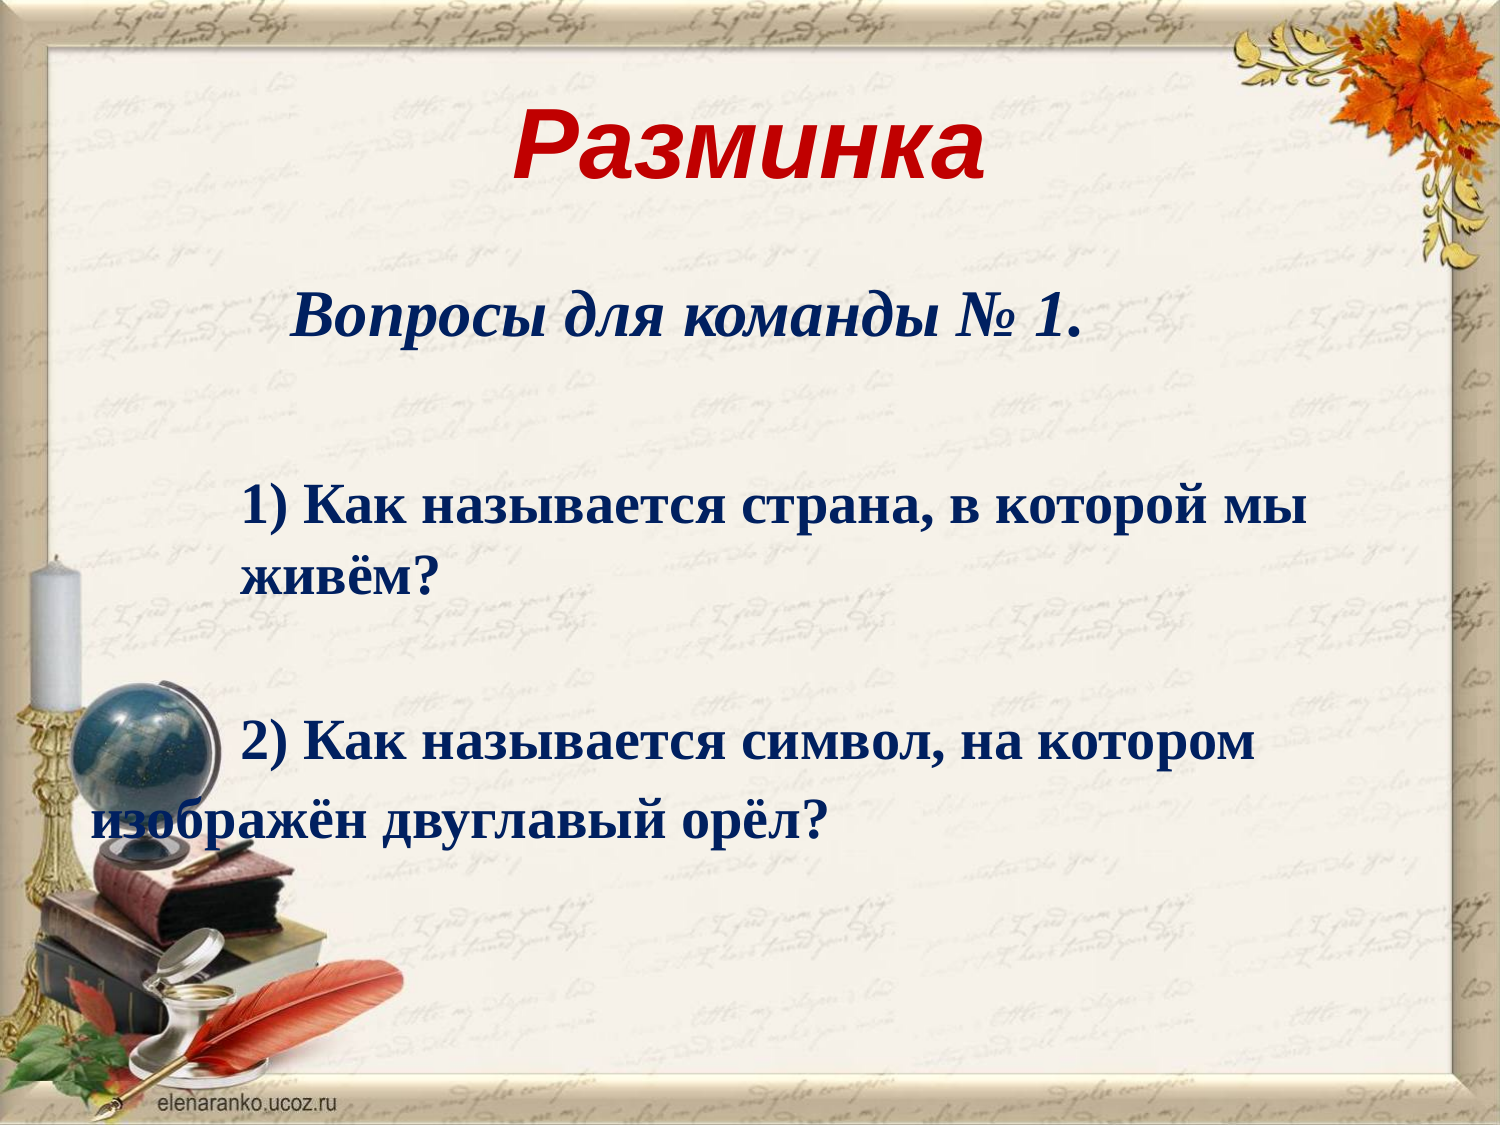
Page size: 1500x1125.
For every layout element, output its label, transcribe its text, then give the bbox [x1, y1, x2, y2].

picture [0, 0, 1500, 1125]
list Вопросы для команды № 1. 1) Как называется страна, в которой мы живём? 2) Как называется символ, на котором изображён двуглавый орёл? [75, 262, 1425, 1005]
title Разминка [75, 45, 1425, 233]
